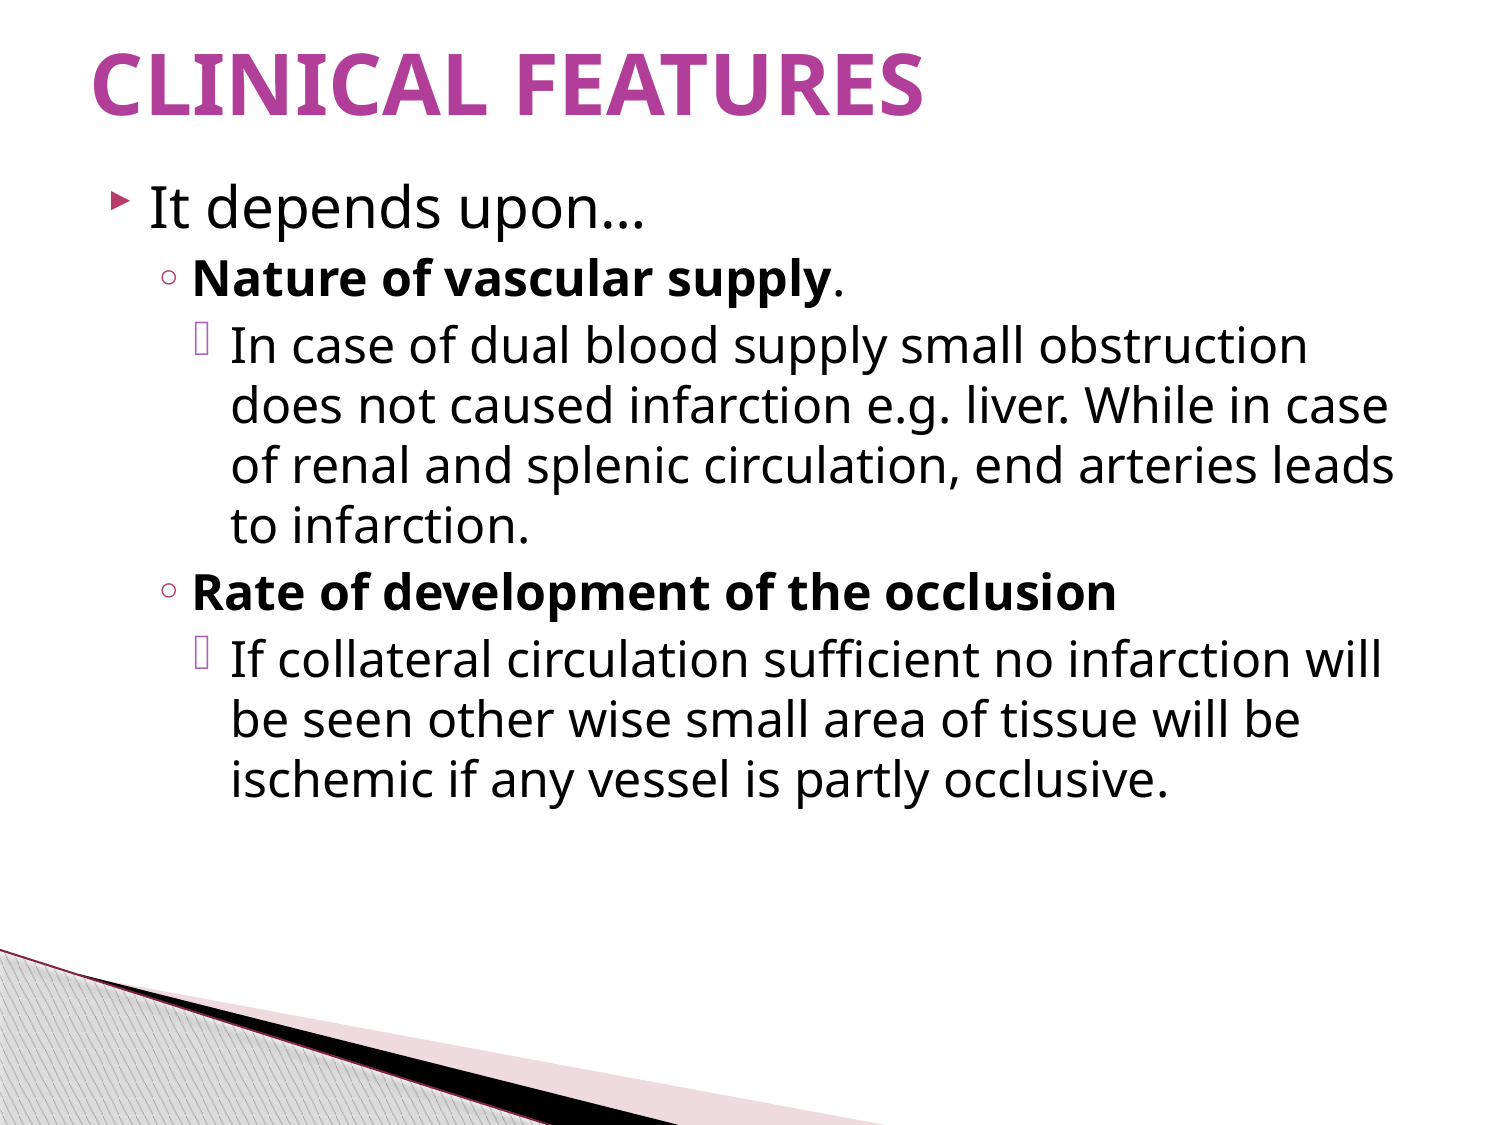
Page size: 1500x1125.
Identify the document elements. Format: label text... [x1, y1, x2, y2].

title CLINICAL FEATURES [75, 0, 1425, 163]
list It depends upon… Nature of vascular supply. In case of dual blood supply small obstruction does not caused infarction e.g. liver. While in case of renal and splenic circulation, end arteries leads to infarction. Rate of development of the occlusion If collateral circulation sufficient no infarction will be seen other wise small area of tissue will be ischemic if any vessel is partly occlusive. [75, 163, 1425, 986]
